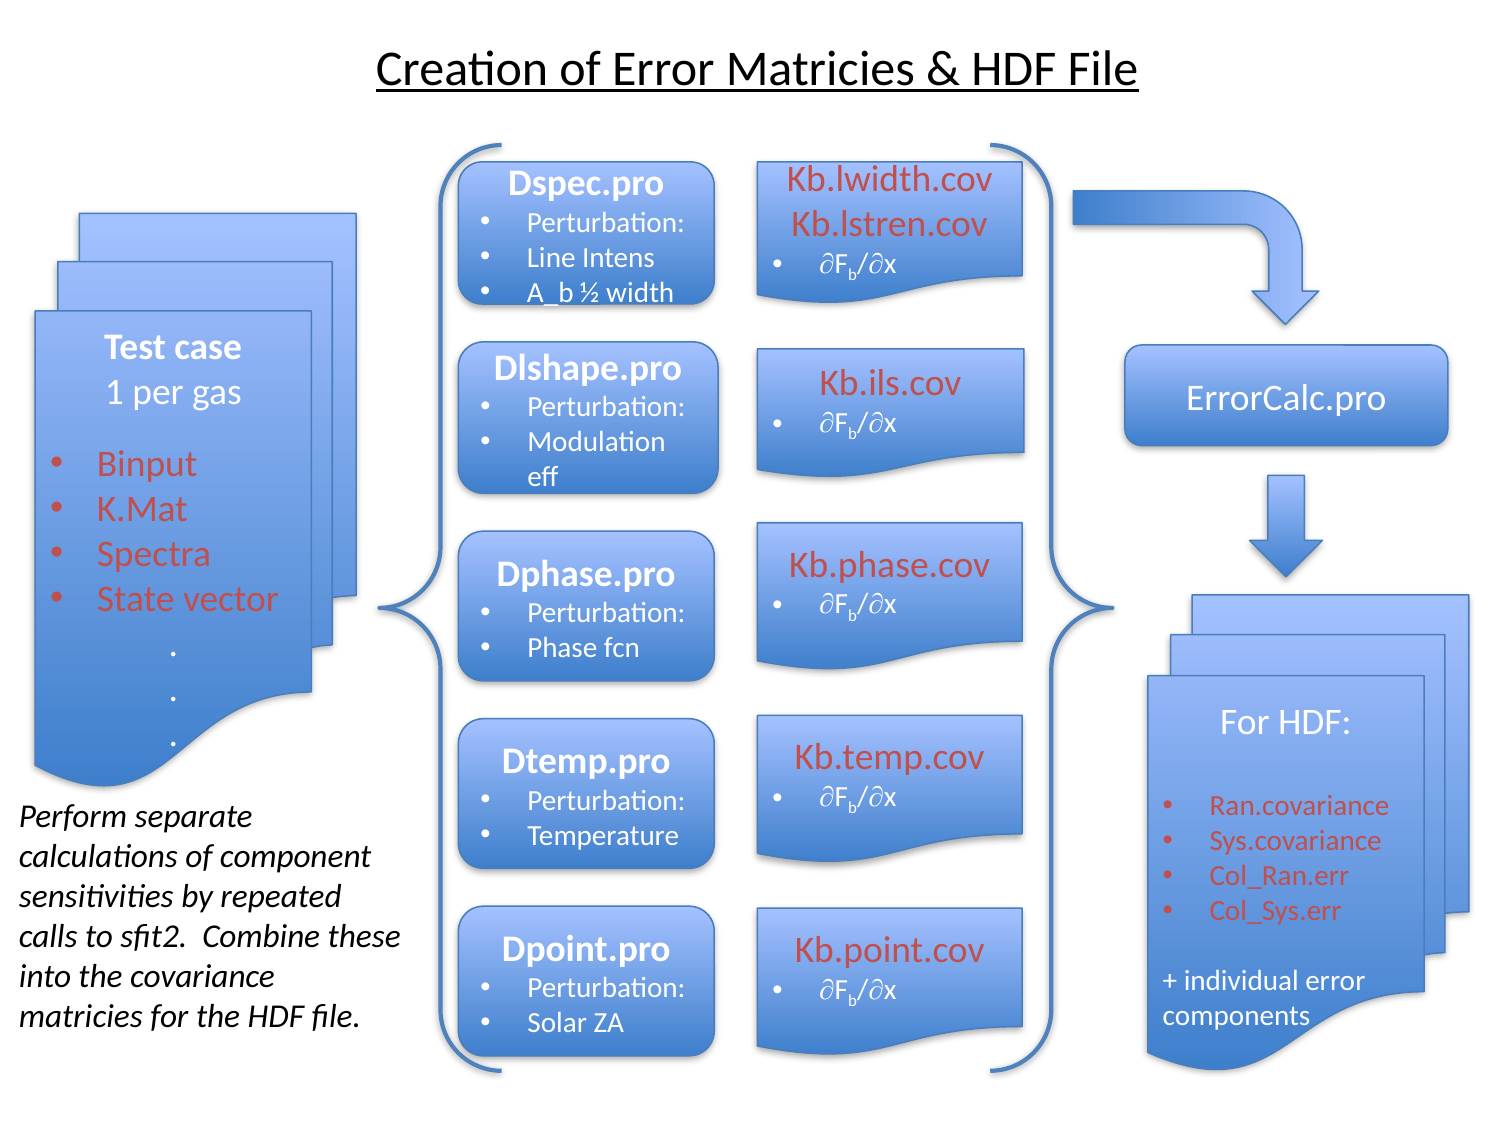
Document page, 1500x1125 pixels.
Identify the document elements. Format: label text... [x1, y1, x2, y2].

text_box [1248, 474, 1324, 578]
text_box For HDF: Ran.covariance Sys.covariance Col_Ran.err Col_Sys.err + individual error components [1147, 594, 1470, 1071]
text_box Perform separate calculations of component sensitivities by repeated calls to sfit2. Combine these into the covariance matricies for the HDF file. [4, 786, 421, 1087]
text_box ErrorCalc.pro [1124, 344, 1449, 447]
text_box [379, 144, 1113, 1072]
text_box [1116, 190, 1320, 325]
text_box Creation of Error Matricies & HDF File [361, 28, 1154, 103]
text_box Test case 1 per gas Binput K.Mat Spectra State vector . . . [34, 212, 357, 786]
